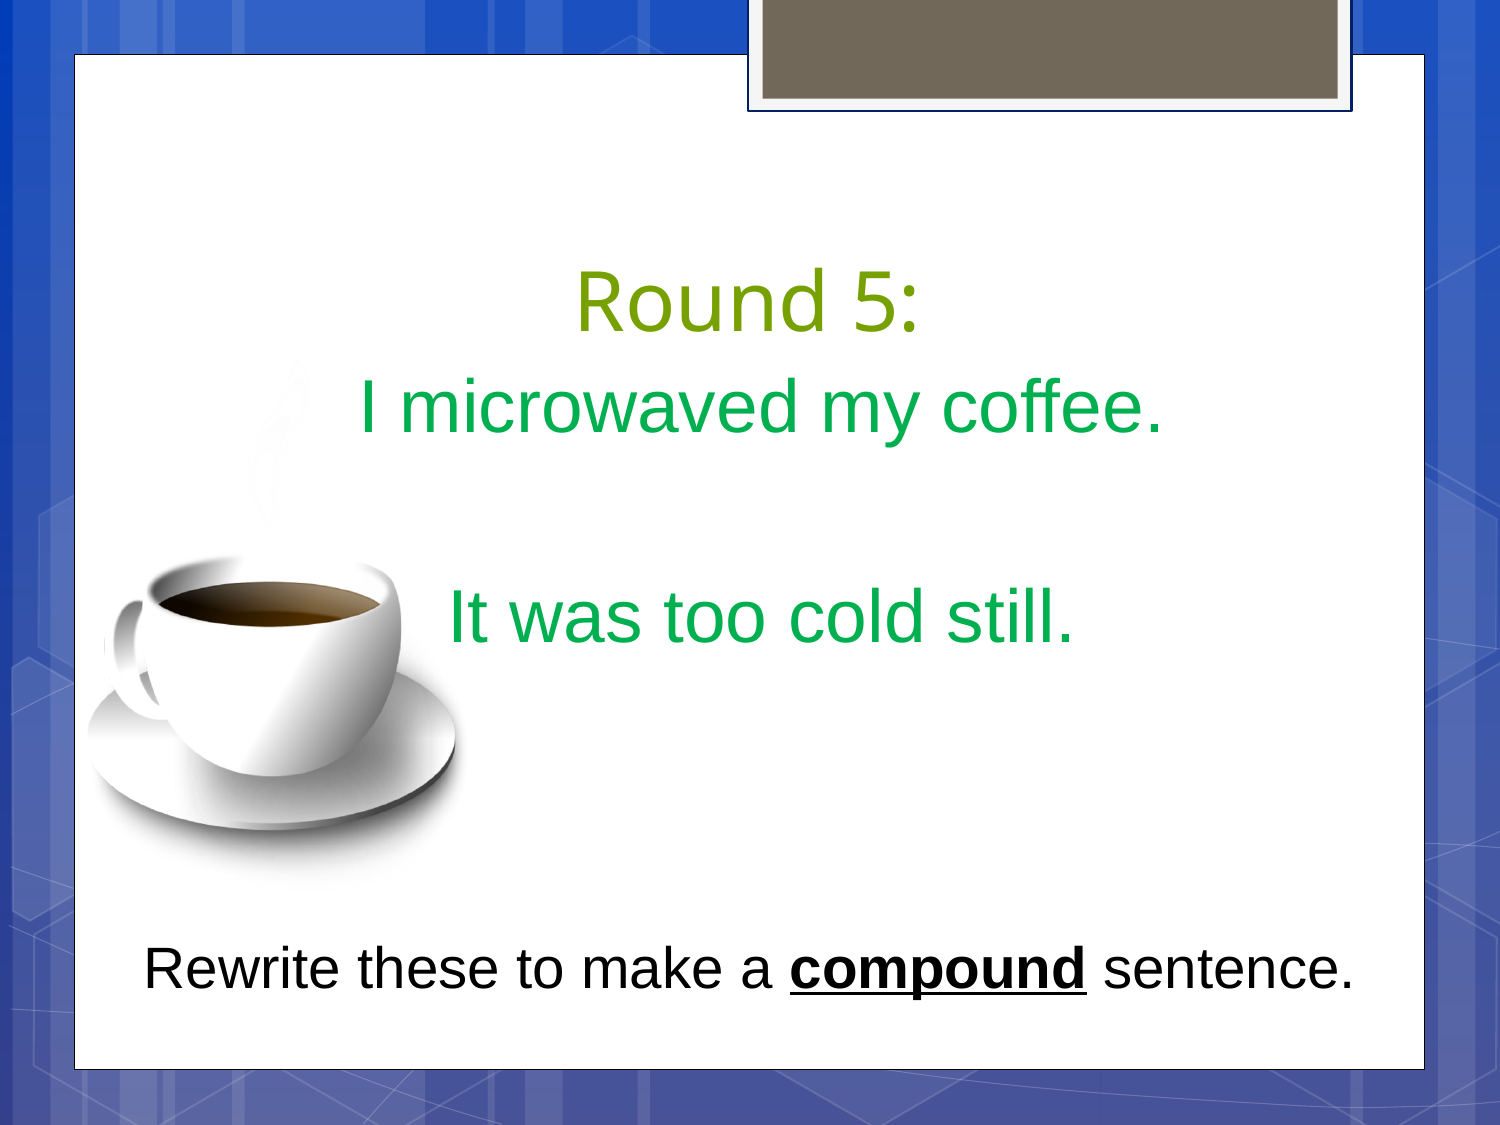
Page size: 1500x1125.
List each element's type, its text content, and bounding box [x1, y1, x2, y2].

picture [87, 322, 468, 891]
title Round 5: [171, 168, 1324, 350]
list I microwaved my coffee. It was too cold still. [87, 350, 1425, 957]
text_box Rewrite these to make a compound sentence. [87, 923, 1413, 1009]
